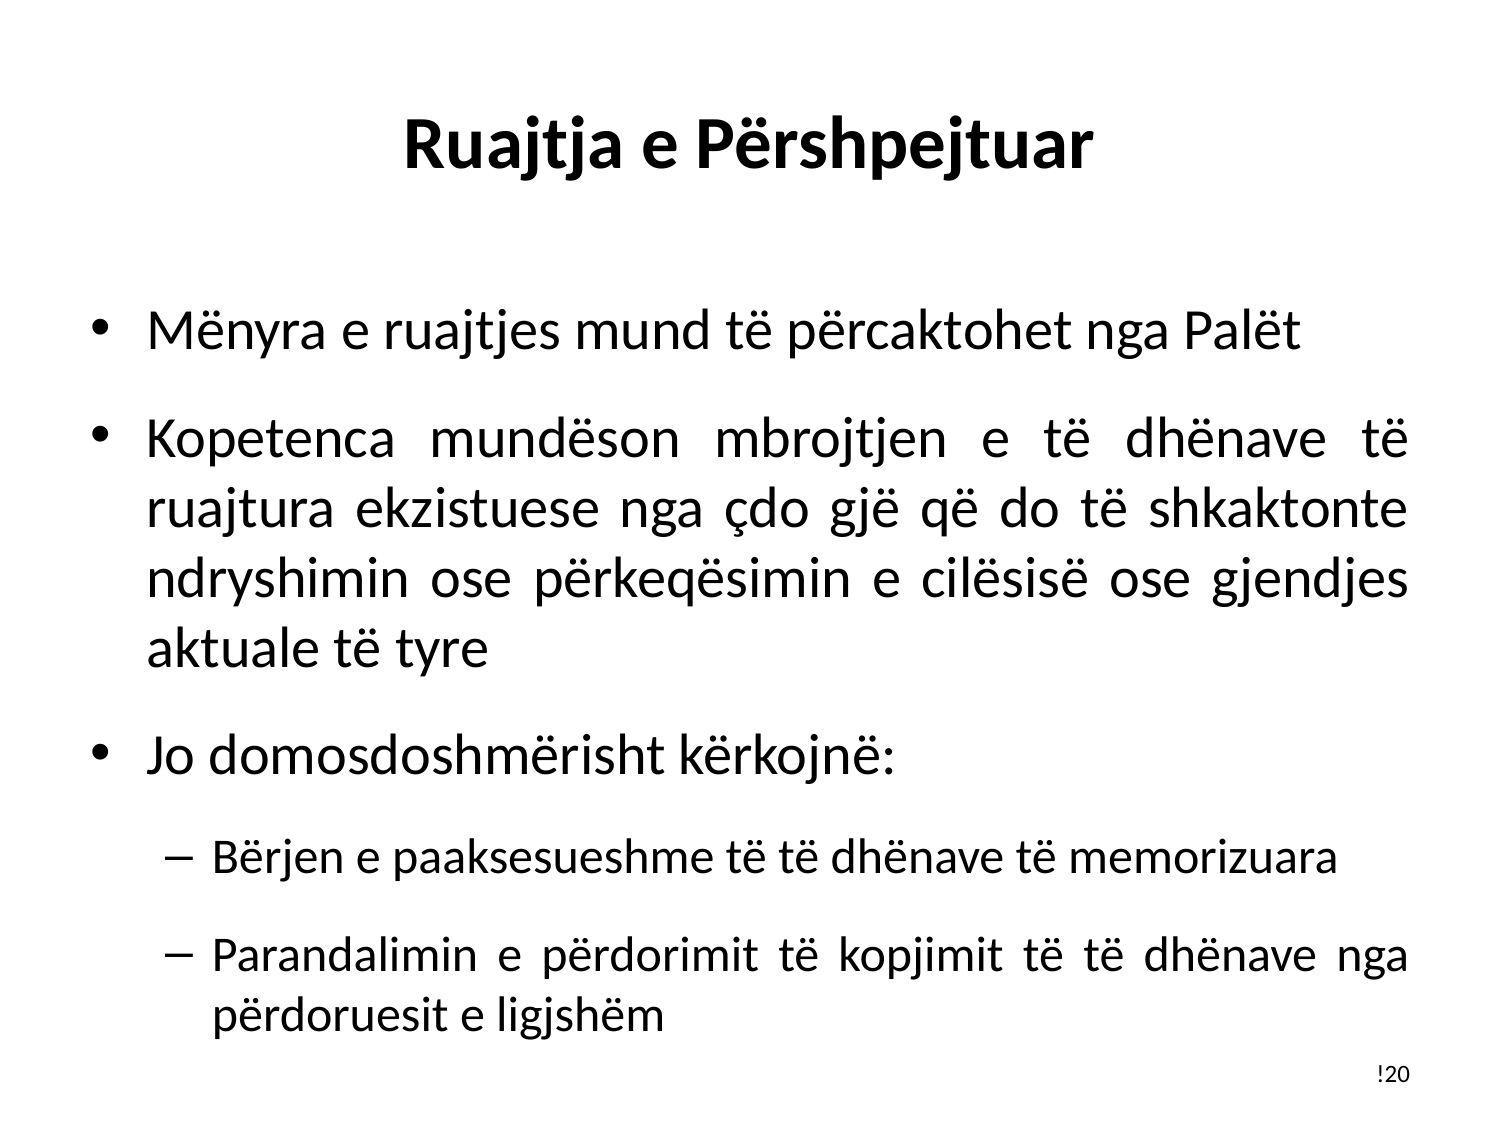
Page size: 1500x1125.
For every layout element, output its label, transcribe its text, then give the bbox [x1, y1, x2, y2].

title Ruajtja e Përshpejtuar [74, 44, 1426, 233]
slide_number !20 [1074, 1042, 1425, 1103]
list Mënyra e ruajtjes mund të përcaktohet nga Palët Kopetenca mundëson mbrojtjen e të dhënave të ruajtura ekzistuese nga çdo gjë që do të shkaktonte ndryshimin ose përkeqësimin e cilësisë ose gjendjes aktuale të tyre Jo domosdoshmërisht kërkojnë: Bërjen e paaksesueshme të të dhënave të memorizuara Parandalimin e përdorimit të kopjimit të të dhënave nga përdoruesit e ligjshëm [74, 283, 1426, 1043]
